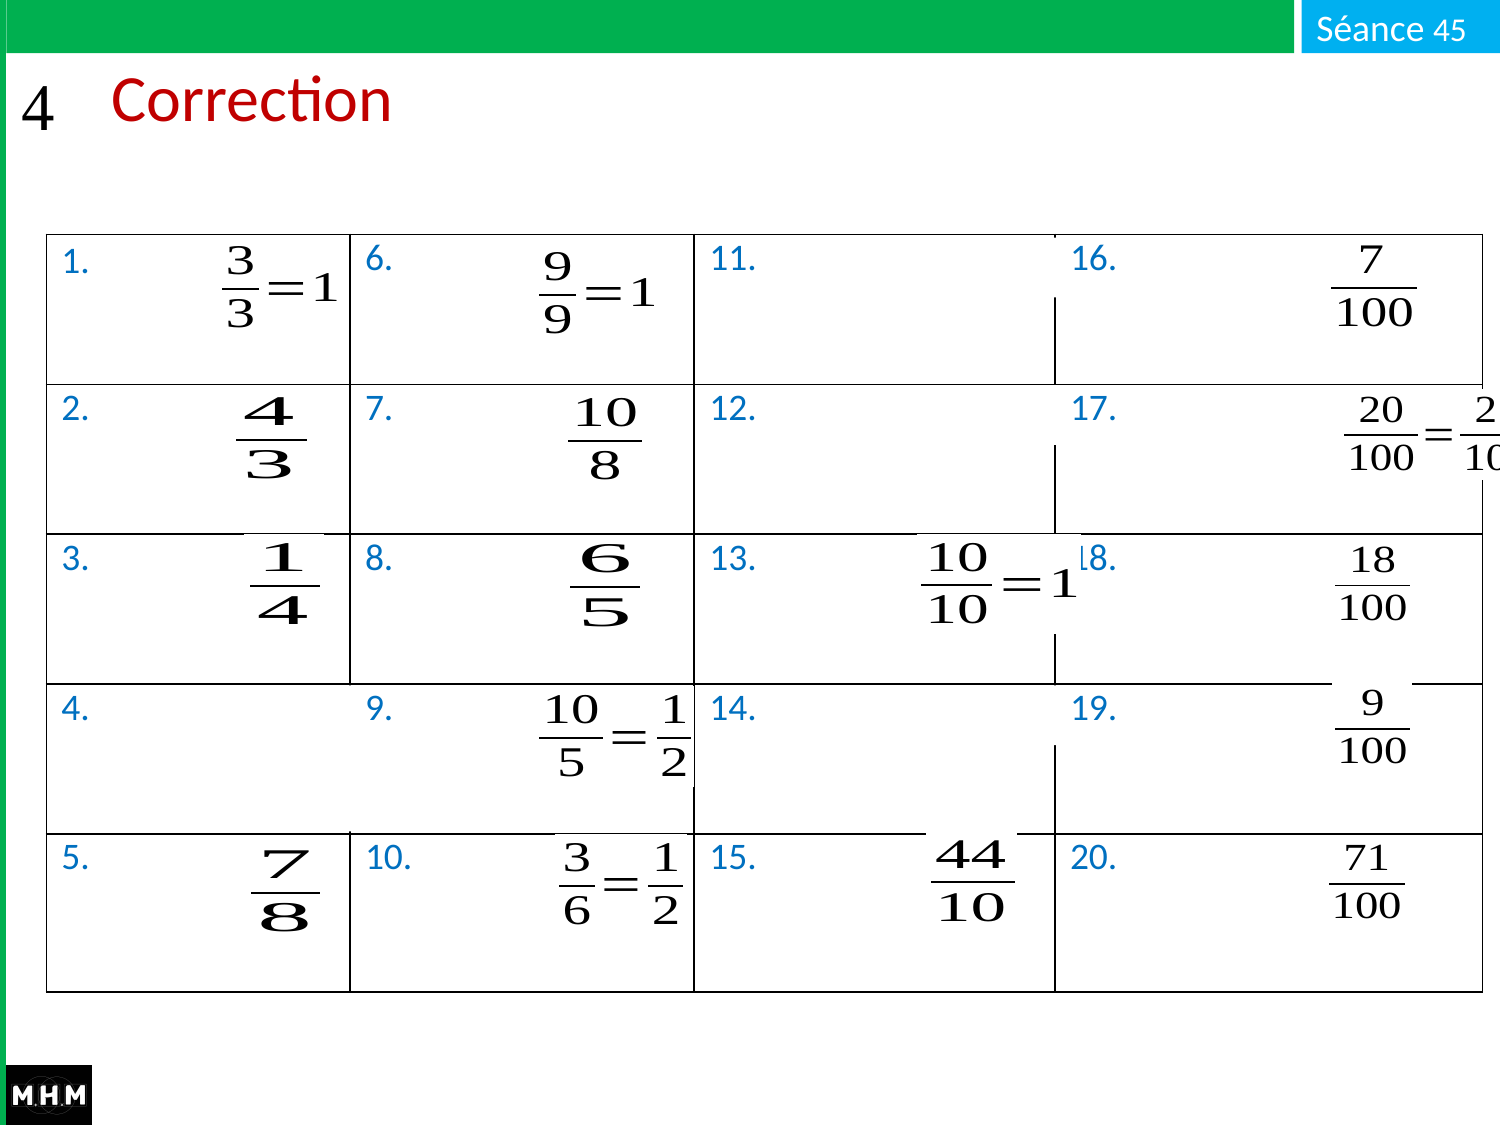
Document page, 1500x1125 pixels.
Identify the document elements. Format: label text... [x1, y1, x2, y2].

picture [6, 1065, 92, 1125]
title Correction [96, 57, 1391, 144]
